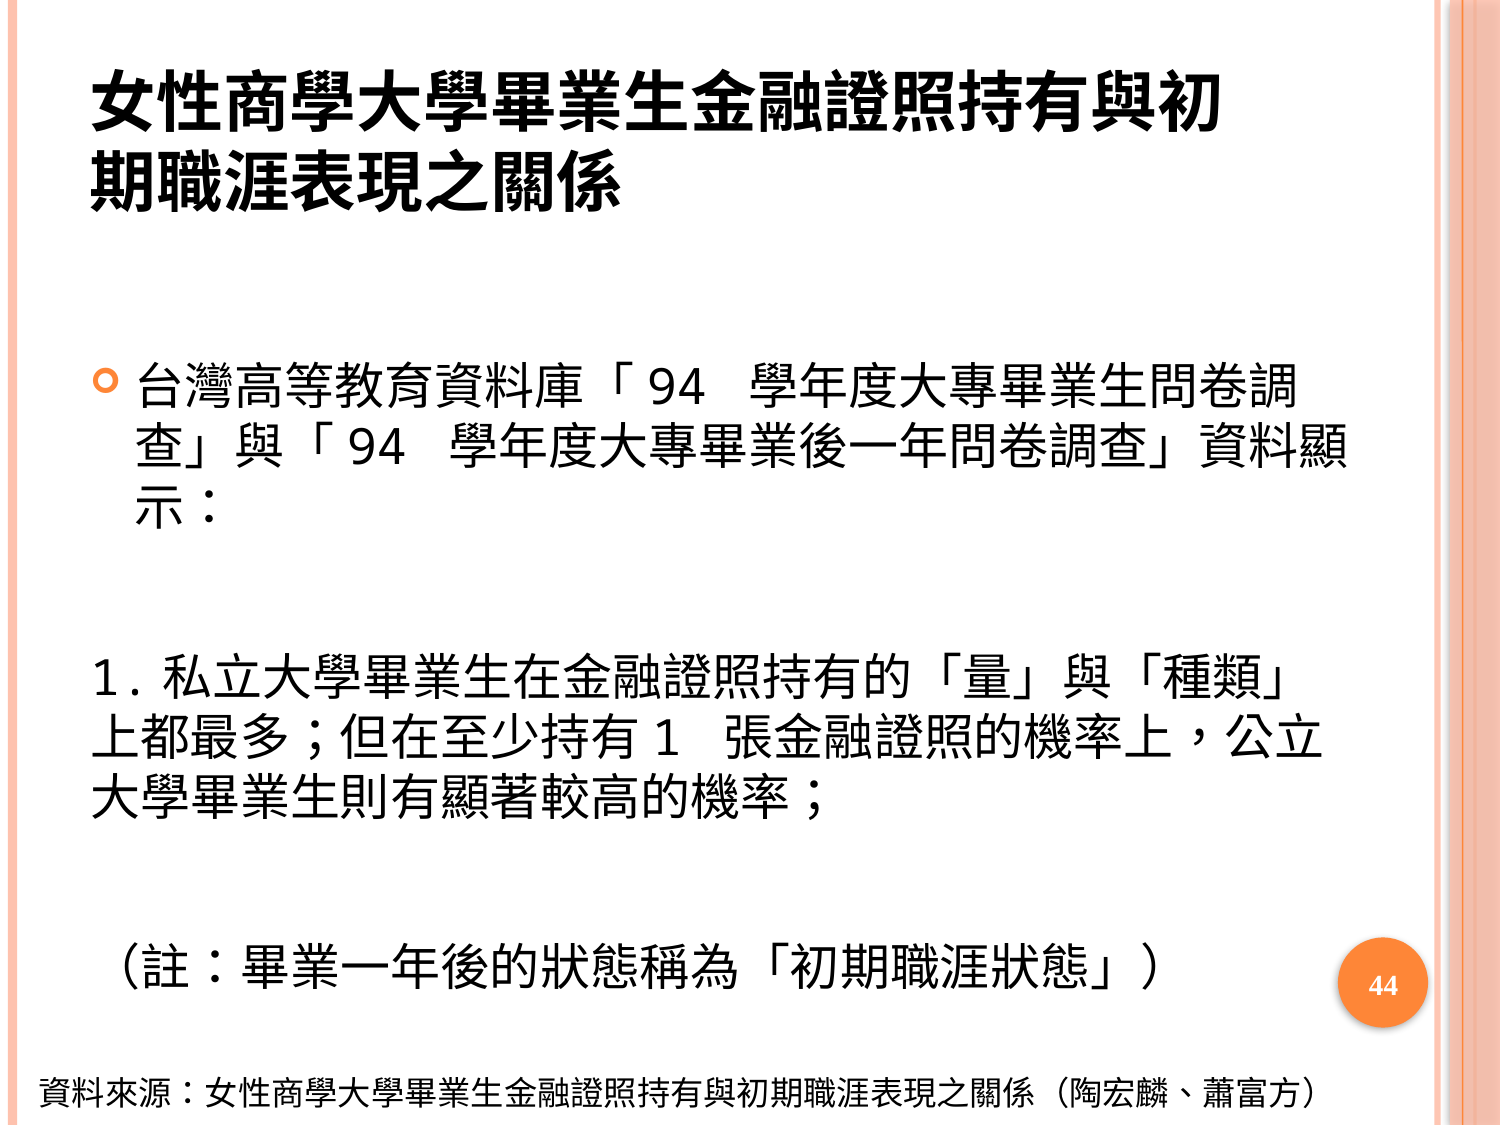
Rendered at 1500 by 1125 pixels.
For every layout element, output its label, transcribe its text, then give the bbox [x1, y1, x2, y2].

list 台灣高等教育資料庫「94 學年度大專畢業生問卷調查」與「94 學年度大專畢業後一年問卷調查」資料顯示： 1.私立大學畢業生在金融證照持有的「量」與「種類」上都最多；但在至少持有1 張金融證照的機率上，公立大學畢業生則有顯著較高的機率； （註：畢業一年後的狀態稱為「初期職涯狀態」） [74, 262, 1377, 1063]
text_box 資料來源：女性商學大學畢業生金融證照持有與初期職涯表現之關係（陶宏麟、蕭富方） [23, 1064, 1400, 1120]
title 女性商學大學畢業生金融證照持有與初期職涯表現之關係 [75, 45, 1300, 235]
slide_number 44 [1333, 940, 1434, 1026]
